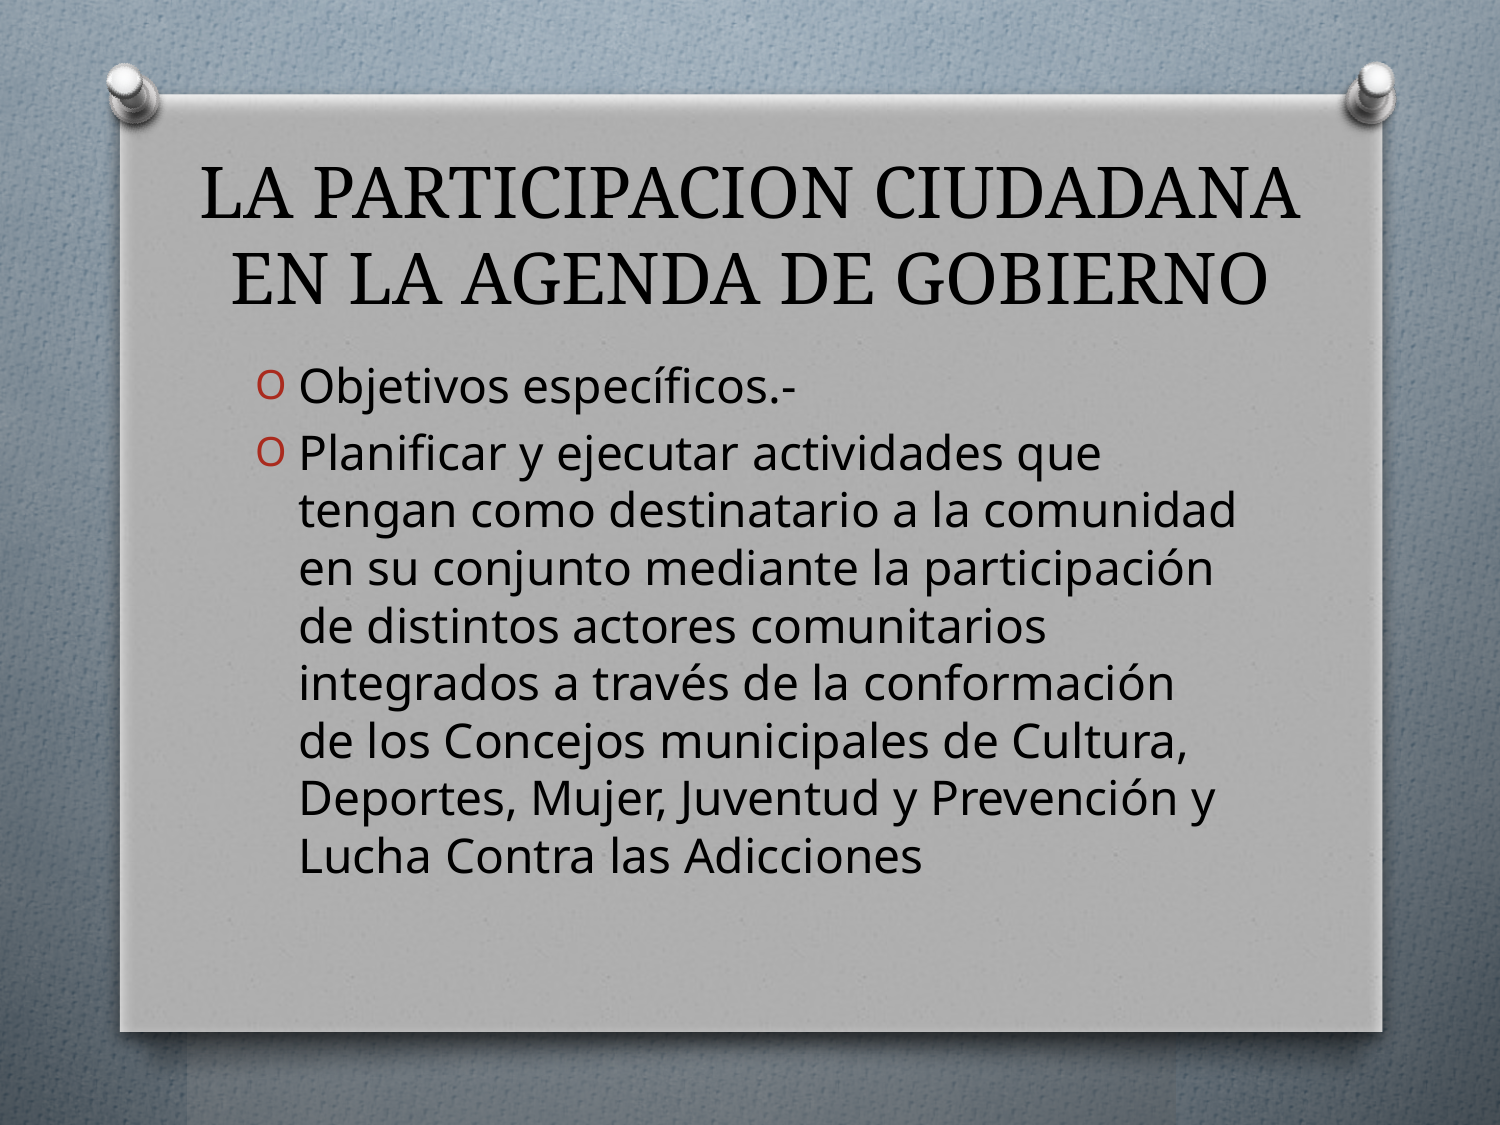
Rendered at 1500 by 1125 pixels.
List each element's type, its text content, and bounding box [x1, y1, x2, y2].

picture [75, 29, 198, 153]
list Objetivos específicos.- Planificar y ejecutar actividades que tengan como destinatario a la comunidad en su conjunto mediante la participación de distintos actores comunitarios integrados a través de la conformación de los Concejos municipales de Cultura, Deportes, Mujer, Juventud y Prevención y Lucha Contra las Adicciones [240, 347, 1257, 939]
title LA PARTICIPACION CIUDADANA EN LA AGENDA DE GOBIERNO [179, 134, 1323, 332]
picture [1317, 35, 1439, 156]
